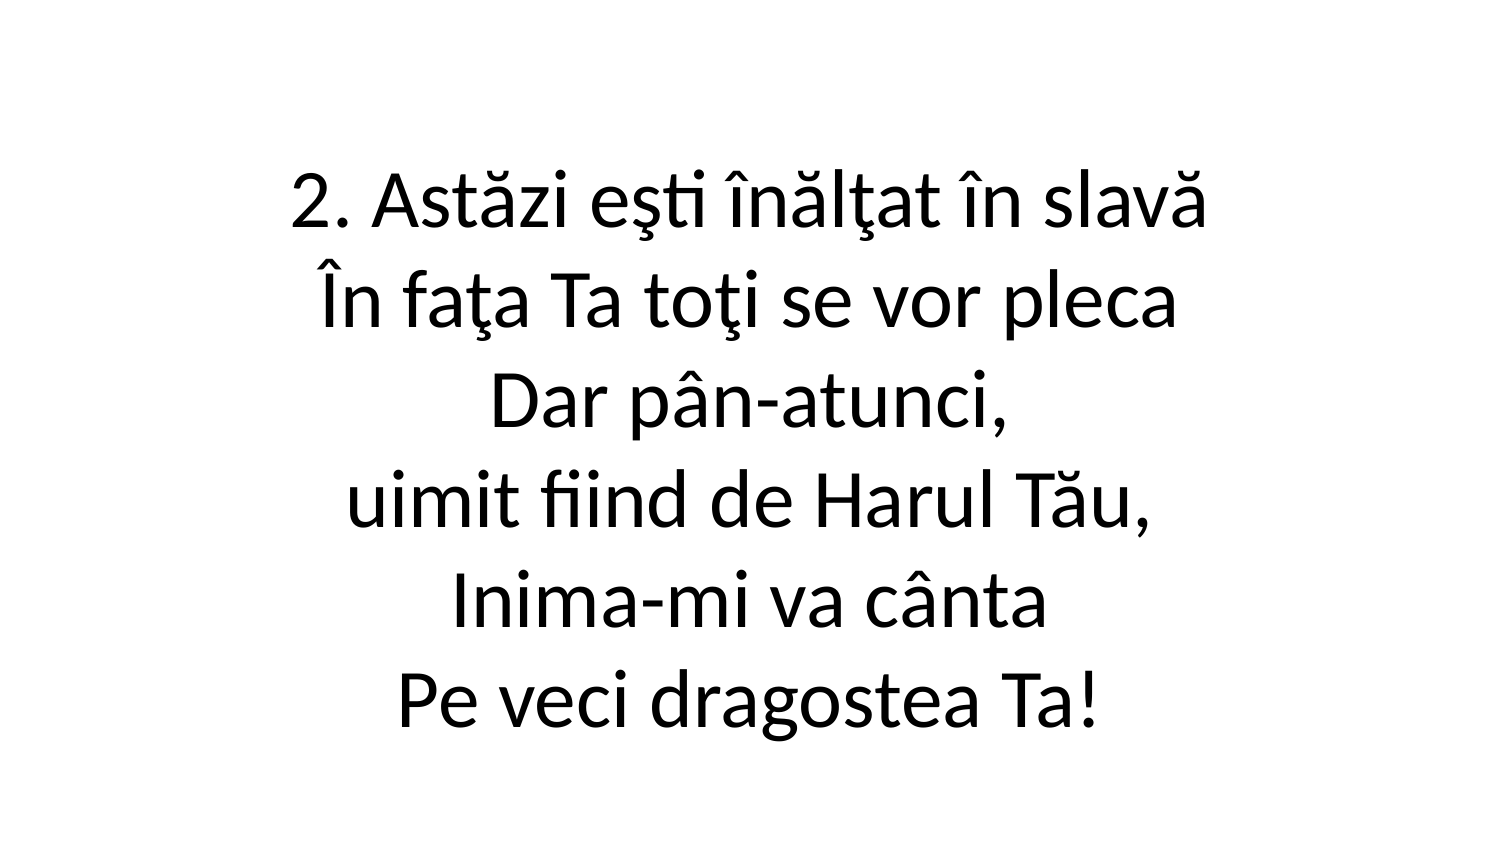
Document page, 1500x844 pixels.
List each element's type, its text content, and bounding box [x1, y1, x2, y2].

text_box 2. Astăzi eşti înălţat în slavă În faţa Ta toţi se vor pleca Dar pân-atunci, uimit fiind de Harul Tău, Inima-mi va cânta Pe veci dragostea Ta! [274, 92, 1225, 752]
